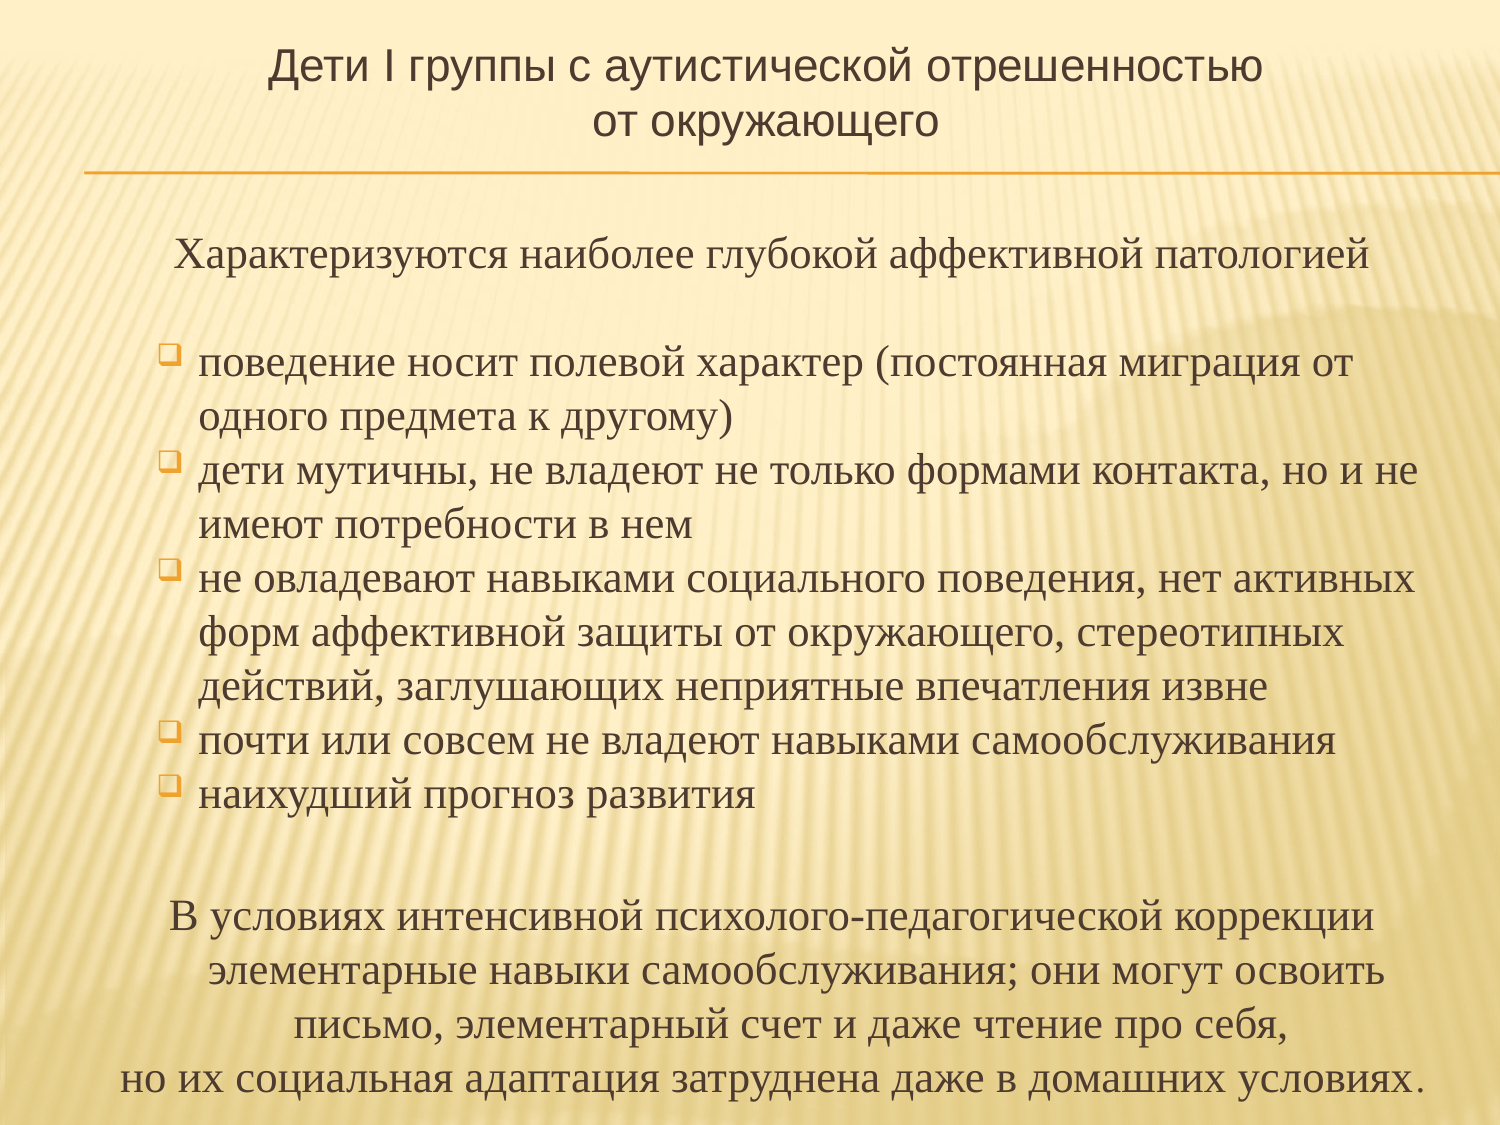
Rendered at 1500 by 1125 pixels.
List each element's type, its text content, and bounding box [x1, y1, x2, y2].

list Дети I группы с аутистической отрешенностью от окружающего Характеризуются наиболее глубокой аффективной патологией поведение носит полевой характер (постоянная миграция от одного предмета к другому) дети мутичны, не владеют не только формами контакта, но и не имеют потребности в нем не овладевают навыками социального поведения, нет активных форм аффективной защиты от окружающего, стереотипных действий, заглушающих неприятные впечатления извне почти или совсем не владеют навыками самообслуживания наихудший прогноз развития В условиях интенсивной психолого-педагогической коррекции элементарные навыки самообслуживания; они могут освоить письмо, элементарный счет и даже чтение про себя, но их социальная адаптация затруднена даже в домашних условиях. [75, 0, 1471, 1125]
